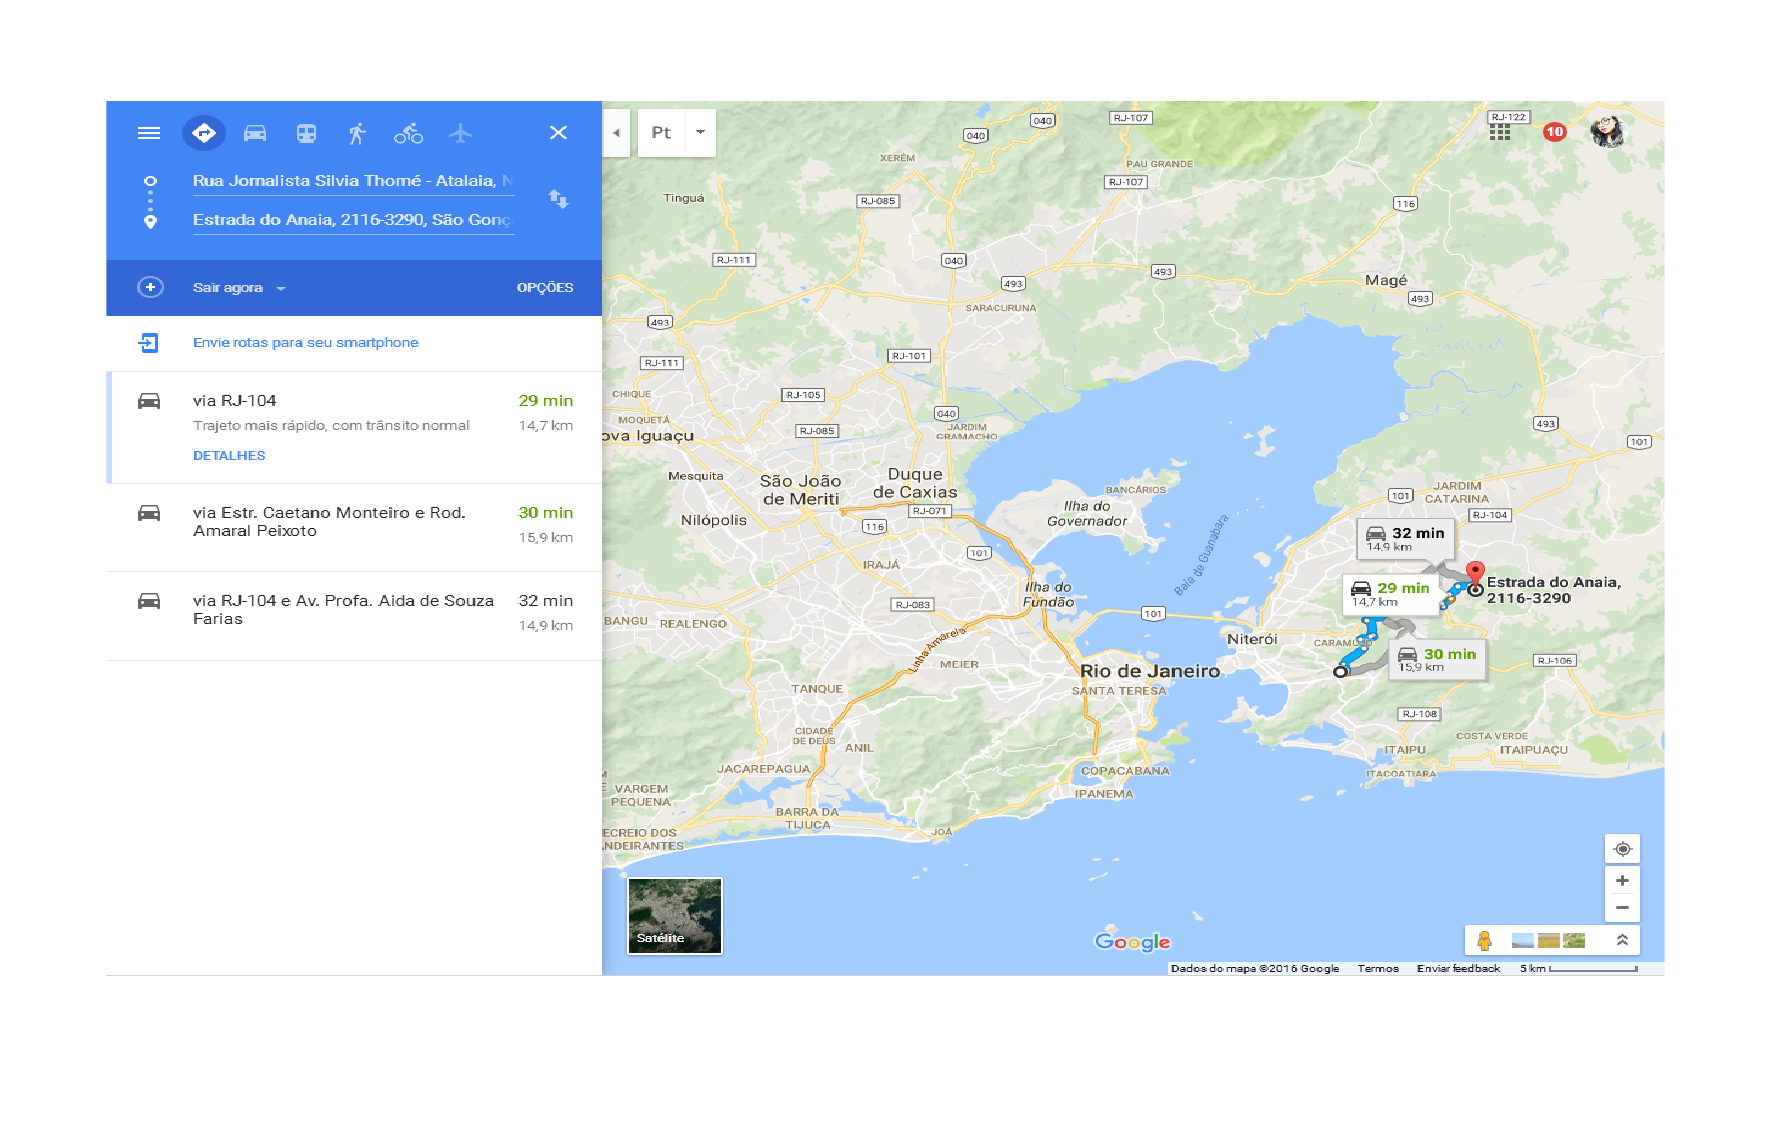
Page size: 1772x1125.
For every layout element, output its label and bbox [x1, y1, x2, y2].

picture [105, 101, 1665, 977]
